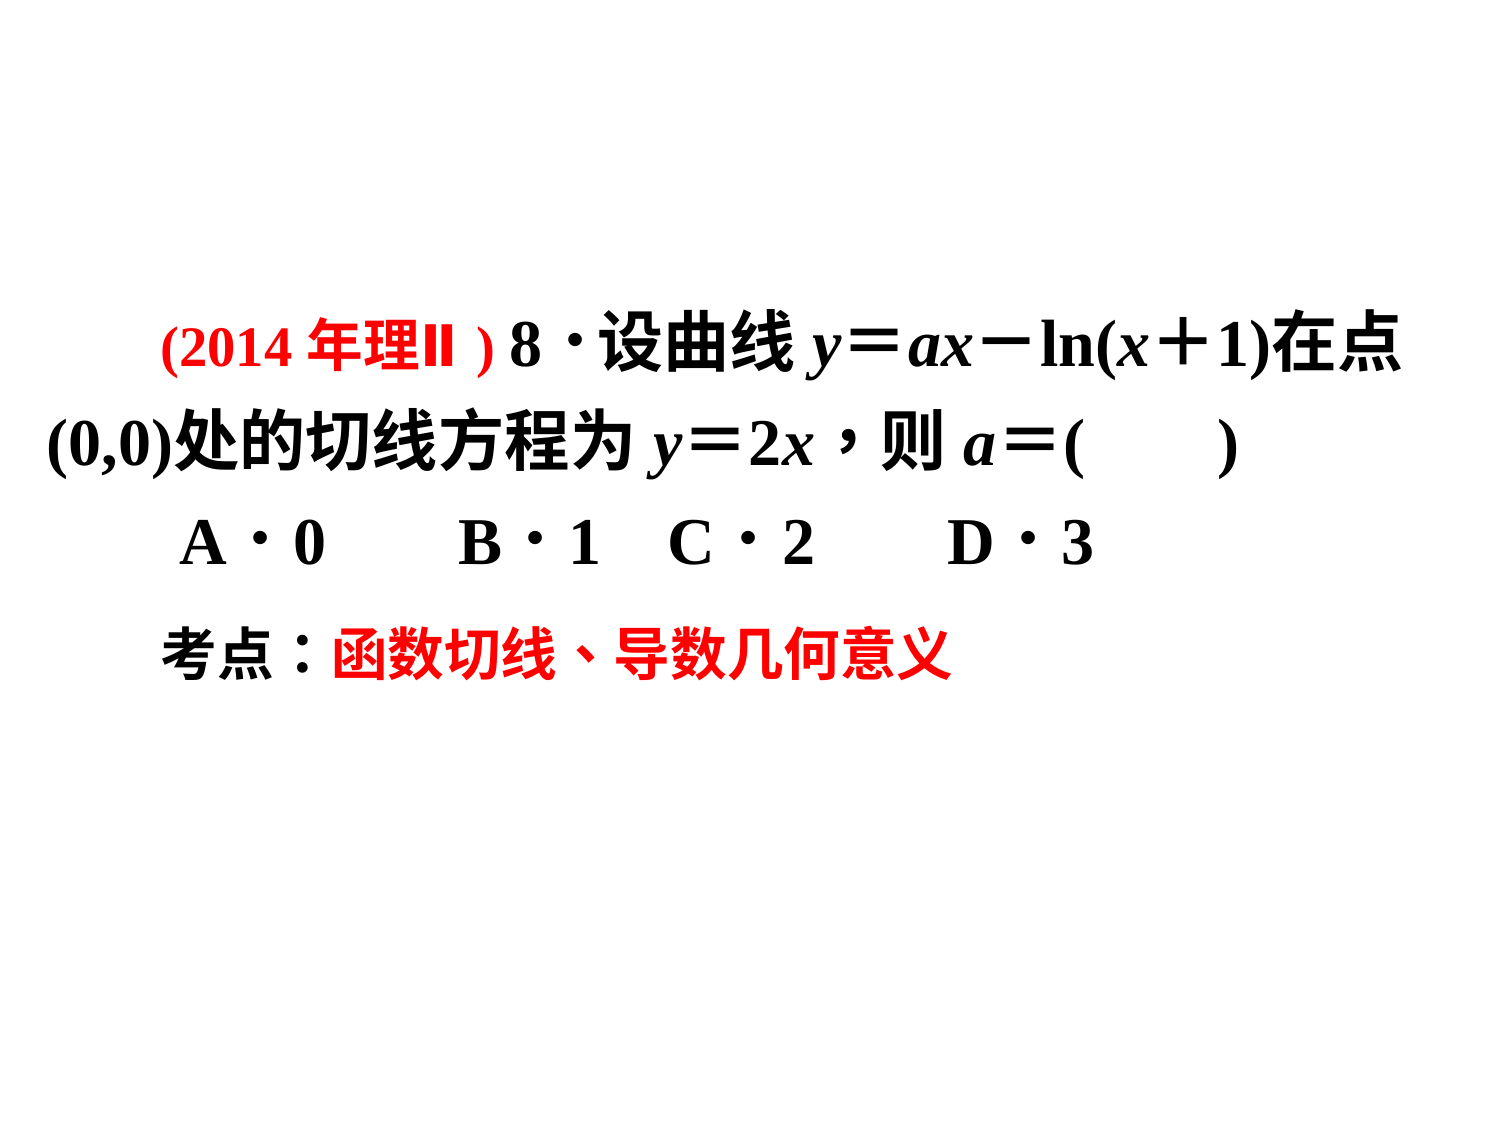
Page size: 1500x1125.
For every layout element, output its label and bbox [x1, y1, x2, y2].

text_box [46, 292, 1409, 747]
